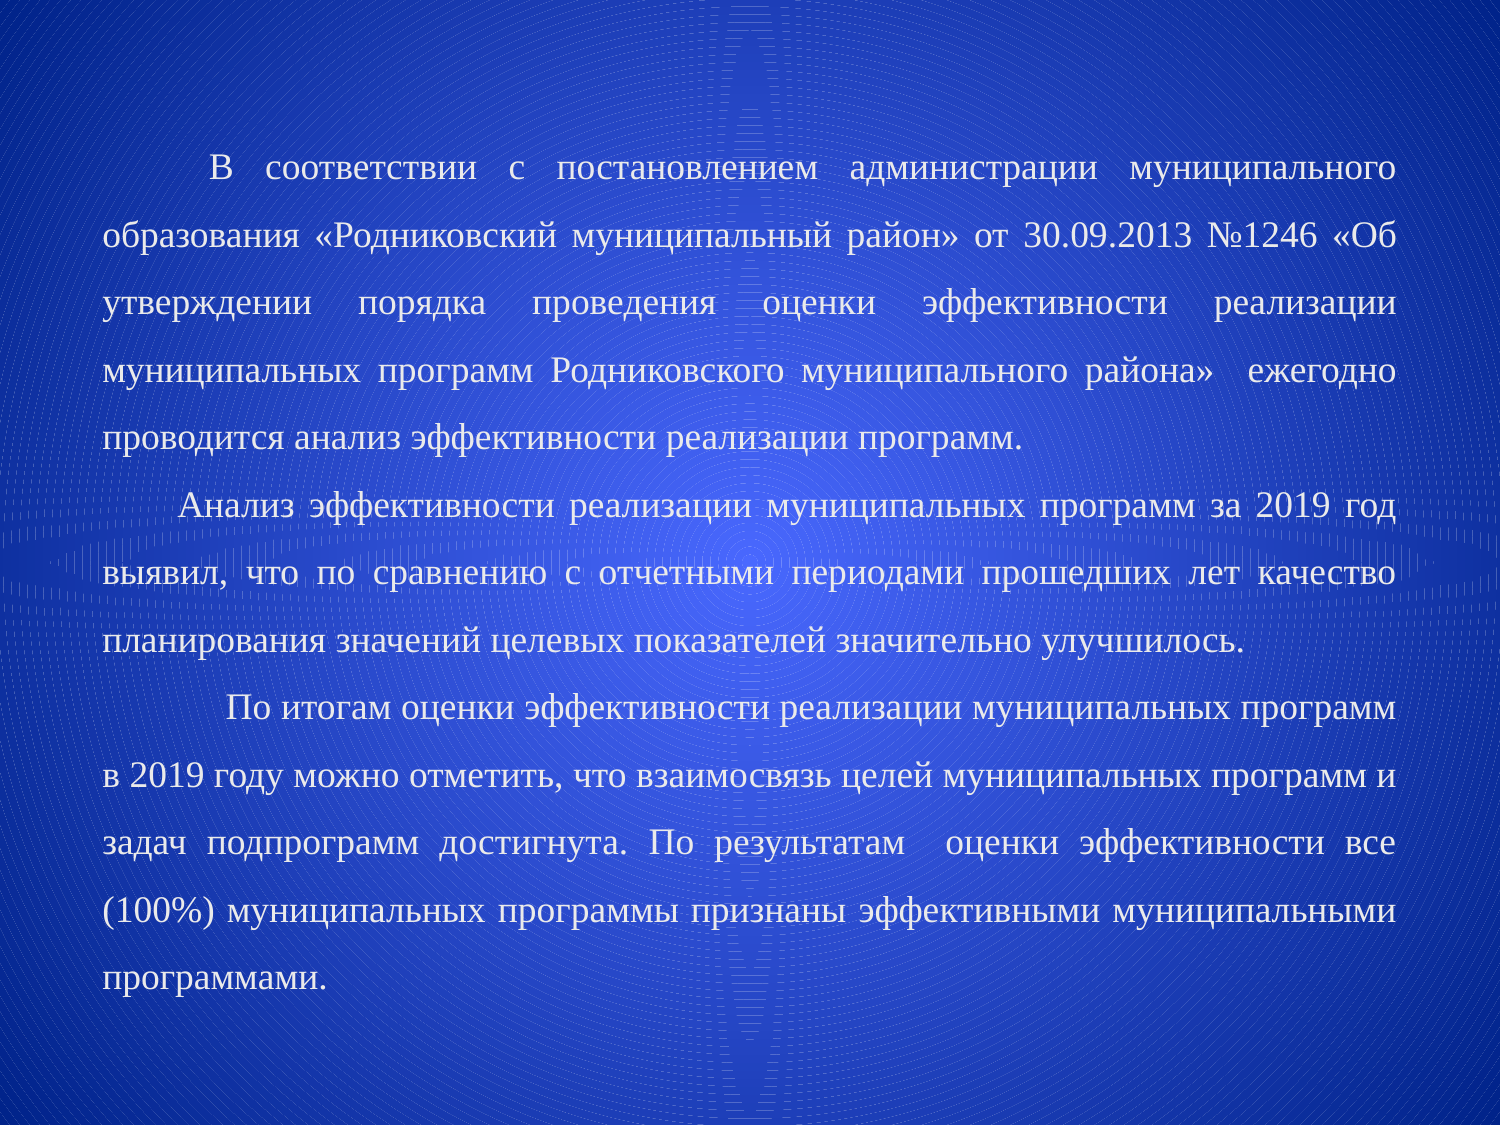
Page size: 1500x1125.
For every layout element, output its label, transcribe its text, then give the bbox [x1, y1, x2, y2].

text_box В соответствии с постановлением администрации муниципального образования «Родниковский муниципальный район» от 30.09.2013 №1246 «Об утверждении порядка проведения оценки эффективности реализации муниципальных программ Родниковского муниципального района» ежегодно проводится анализ эффективности реализации программ. Анализ эффективности реализации муниципальных программ за 2019 год выявил, что по сравнению с отчетными периодами прошедших лет качество планирования значений целевых показателей значительно улучшилось. По итогам оценки эффективности реализации муниципальных программ в 2019 году можно отметить, что взаимосвязь целей муниципальных программ и задач подпрограмм достигнута. По результатам оценки эффективности все (100%) муниципальных программы признаны эффективными муниципальными программами. [87, 112, 1413, 1005]
